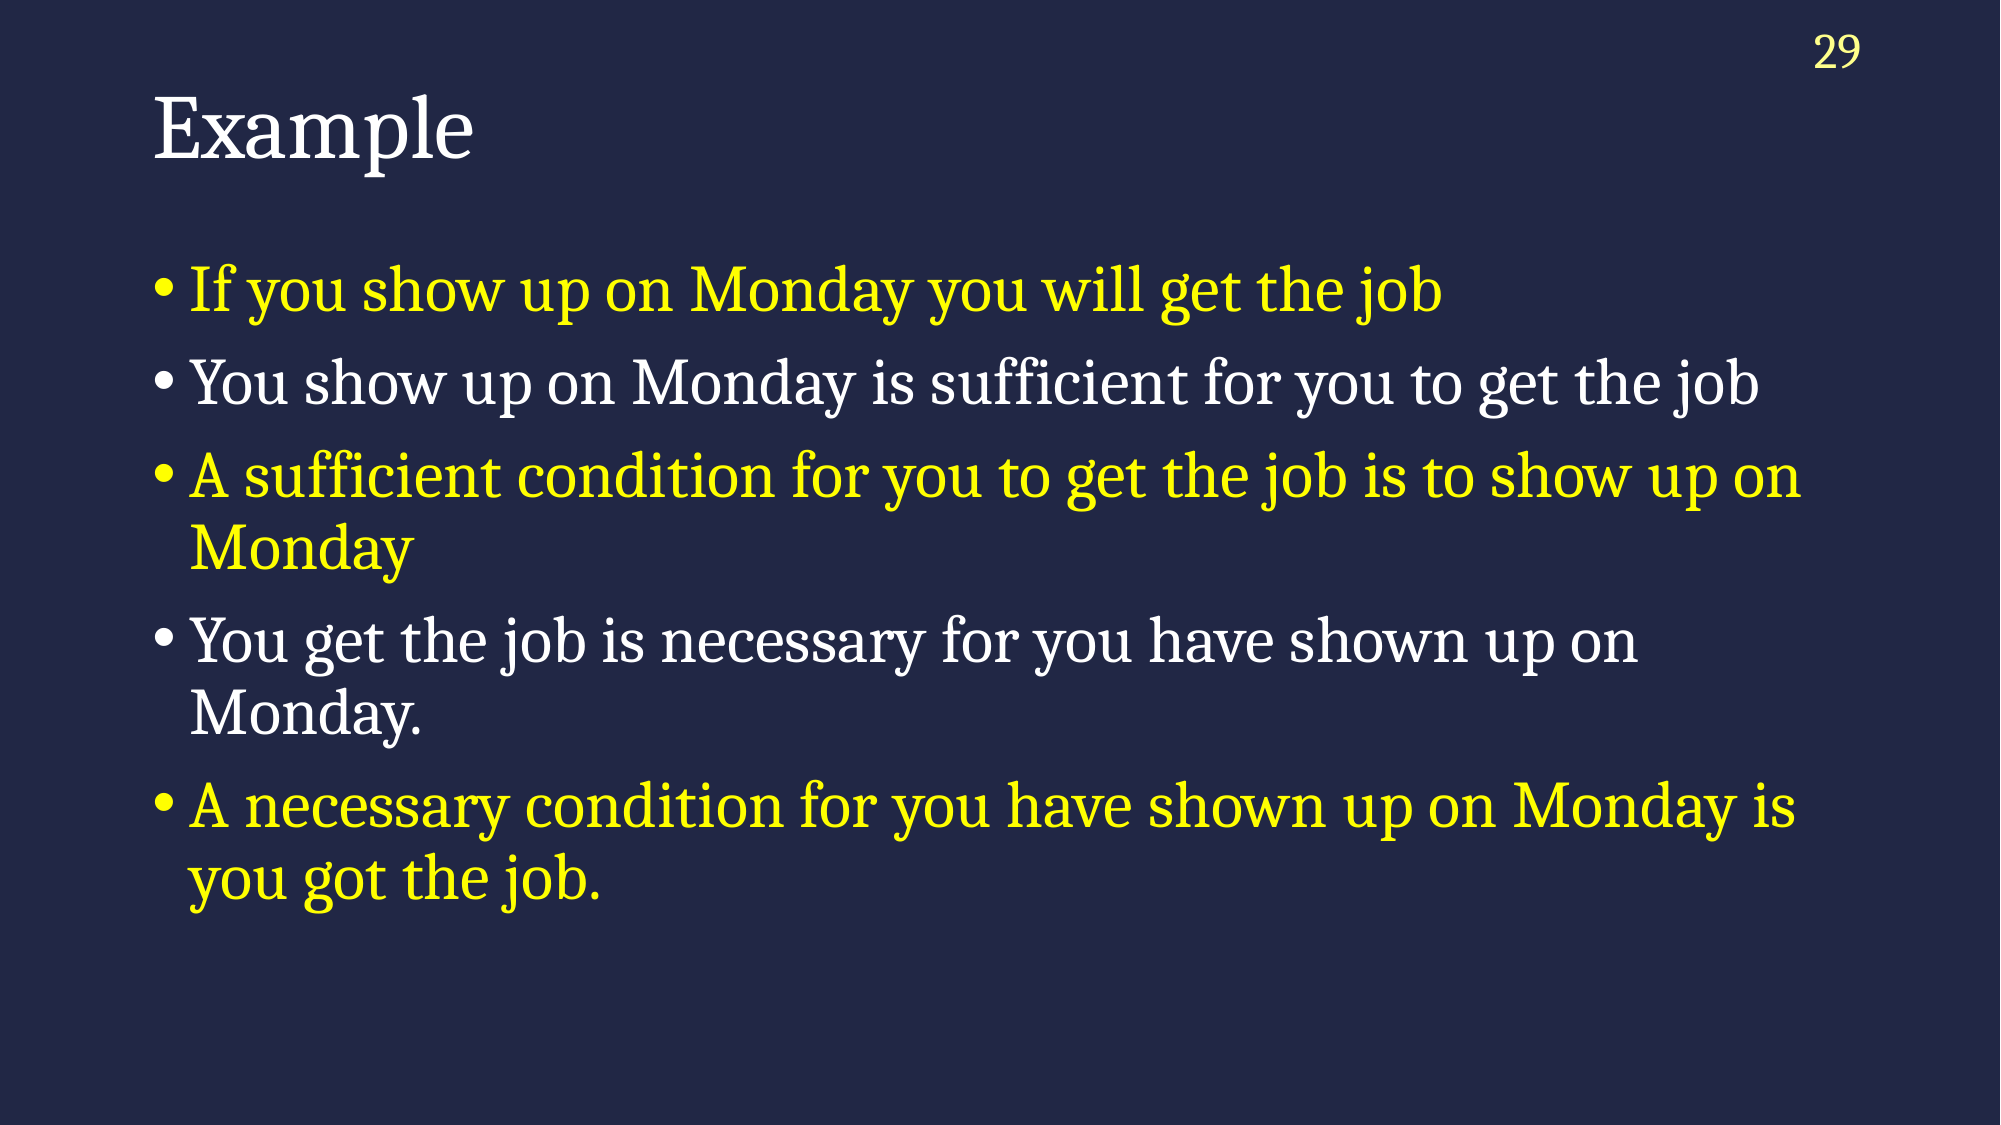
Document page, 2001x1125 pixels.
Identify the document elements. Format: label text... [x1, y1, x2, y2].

title Example [137, 59, 1863, 198]
slide_number 29 [1760, 18, 1877, 79]
list If you show up on Monday you will get the job You show up on Monday is sufficient for you to get the job A sufficient condition for you to get the job is to show up on Monday You get the job is necessary for you have shown up on Monday. A necessary condition for you have shown up on Monday is you got the job. [137, 246, 1863, 1014]
